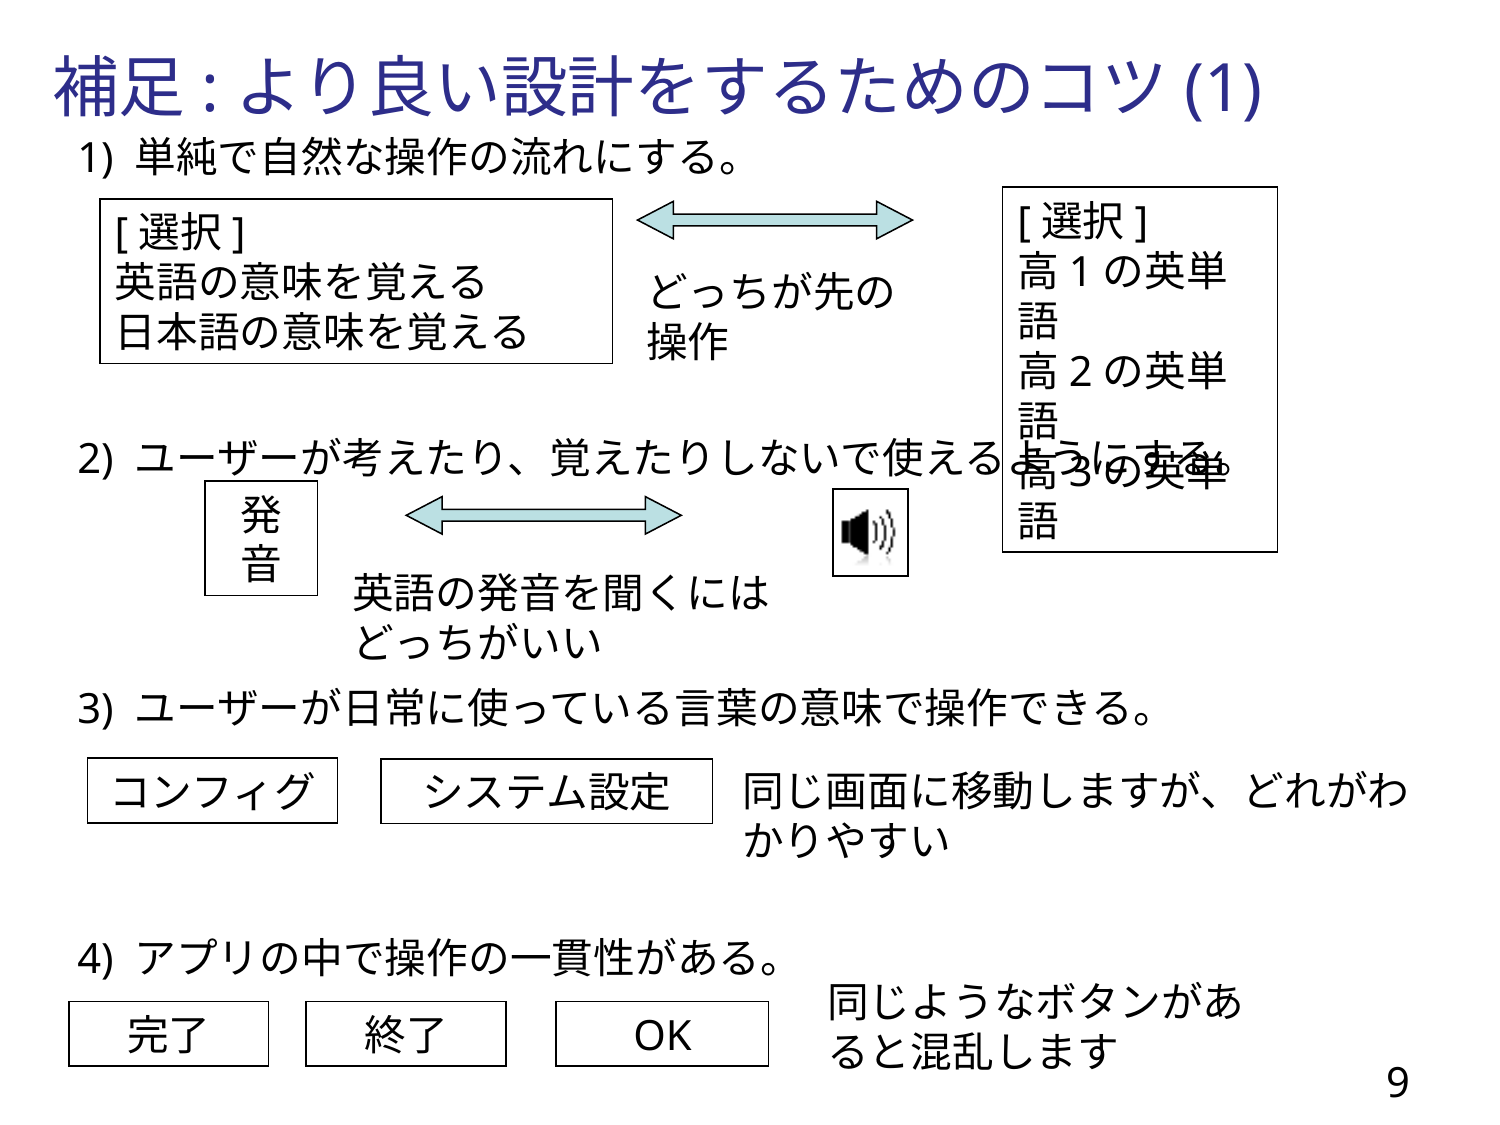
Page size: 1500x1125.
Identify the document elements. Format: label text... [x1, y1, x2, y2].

slide_number 9 [1074, 1048, 1425, 1125]
text_box OK [556, 1001, 769, 1067]
text_box 発音 [204, 480, 318, 596]
text_box 1) 単純で自然な操作の流れにする。 2) ユーザーが考えたり、覚えたりしないで使えるようにする。 3) ユーザーが日常に使っている言葉の意味で操作できる。 4) アプリの中で操作の一貫性がある。 [62, 123, 1388, 989]
text_box 完了 [68, 1001, 269, 1067]
text_box 英語の発音を聞くにはどっちがいい [337, 559, 863, 674]
text_box 終了 [306, 1001, 507, 1067]
text_box [選択] 高1の英単語 高2の英単語 高3の英単語 [1002, 187, 1278, 552]
text_box [637, 201, 913, 239]
text_box コンフィグ [87, 758, 338, 823]
text_box [406, 496, 682, 535]
text_box [選択] 英語の意味を覚える 日本語の意味を覚える [99, 198, 613, 364]
text_box 補足:より良い設計をするためのコツ(1) [37, 37, 1300, 133]
text_box 同じようなボタンがあると混乱します [812, 968, 1263, 1084]
text_box システム設定 [381, 758, 713, 824]
text_box どっちが先の操作 [631, 258, 919, 373]
text_box 同じ画面に移動しますが、どれがわかりやすい [727, 757, 1465, 872]
picture [829, 488, 909, 577]
